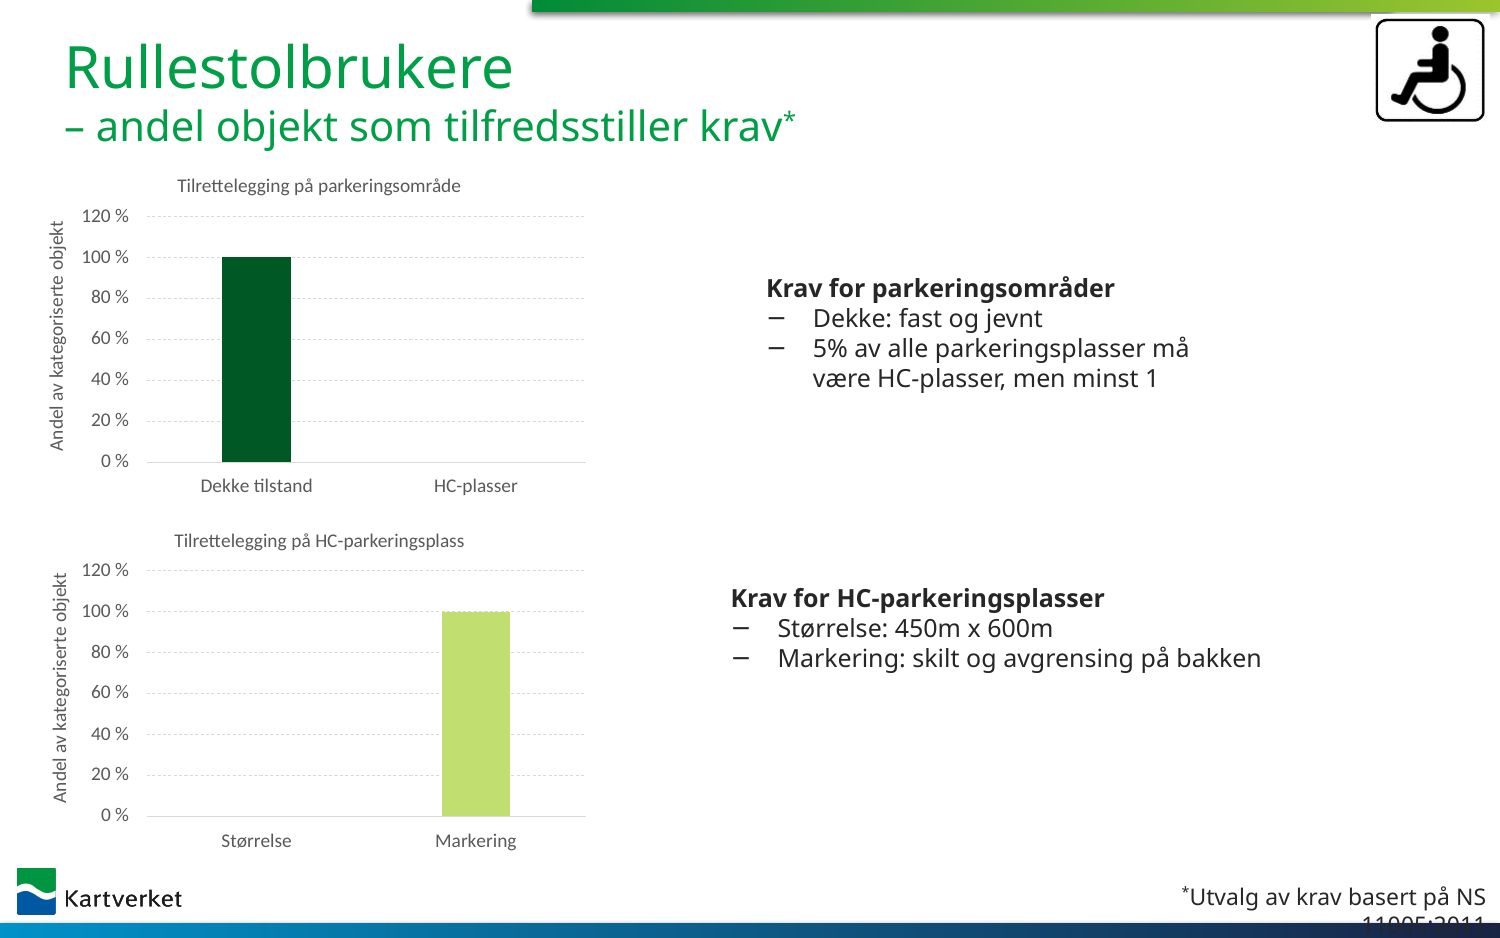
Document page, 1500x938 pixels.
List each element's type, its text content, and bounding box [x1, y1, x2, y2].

picture [41, 520, 598, 859]
picture [41, 166, 598, 505]
picture [1371, 13, 1491, 127]
text_box Krav for parkeringsområder Dekke: fast og jevnt 5% av alle parkeringsplasser må være HC-plasser, men minst 1 [751, 264, 1232, 400]
text_box Rullestolbrukere – andel objekt som tilfredsstiller krav* [49, 23, 1431, 158]
text_box *Utvalg av krav basert på NS 11005:2011 [1068, 873, 1500, 938]
text_box Krav for HC-parkeringsplasser Størrelse: 450m x 600m Markering: skilt og avgrensing på bakken [715, 574, 1278, 680]
